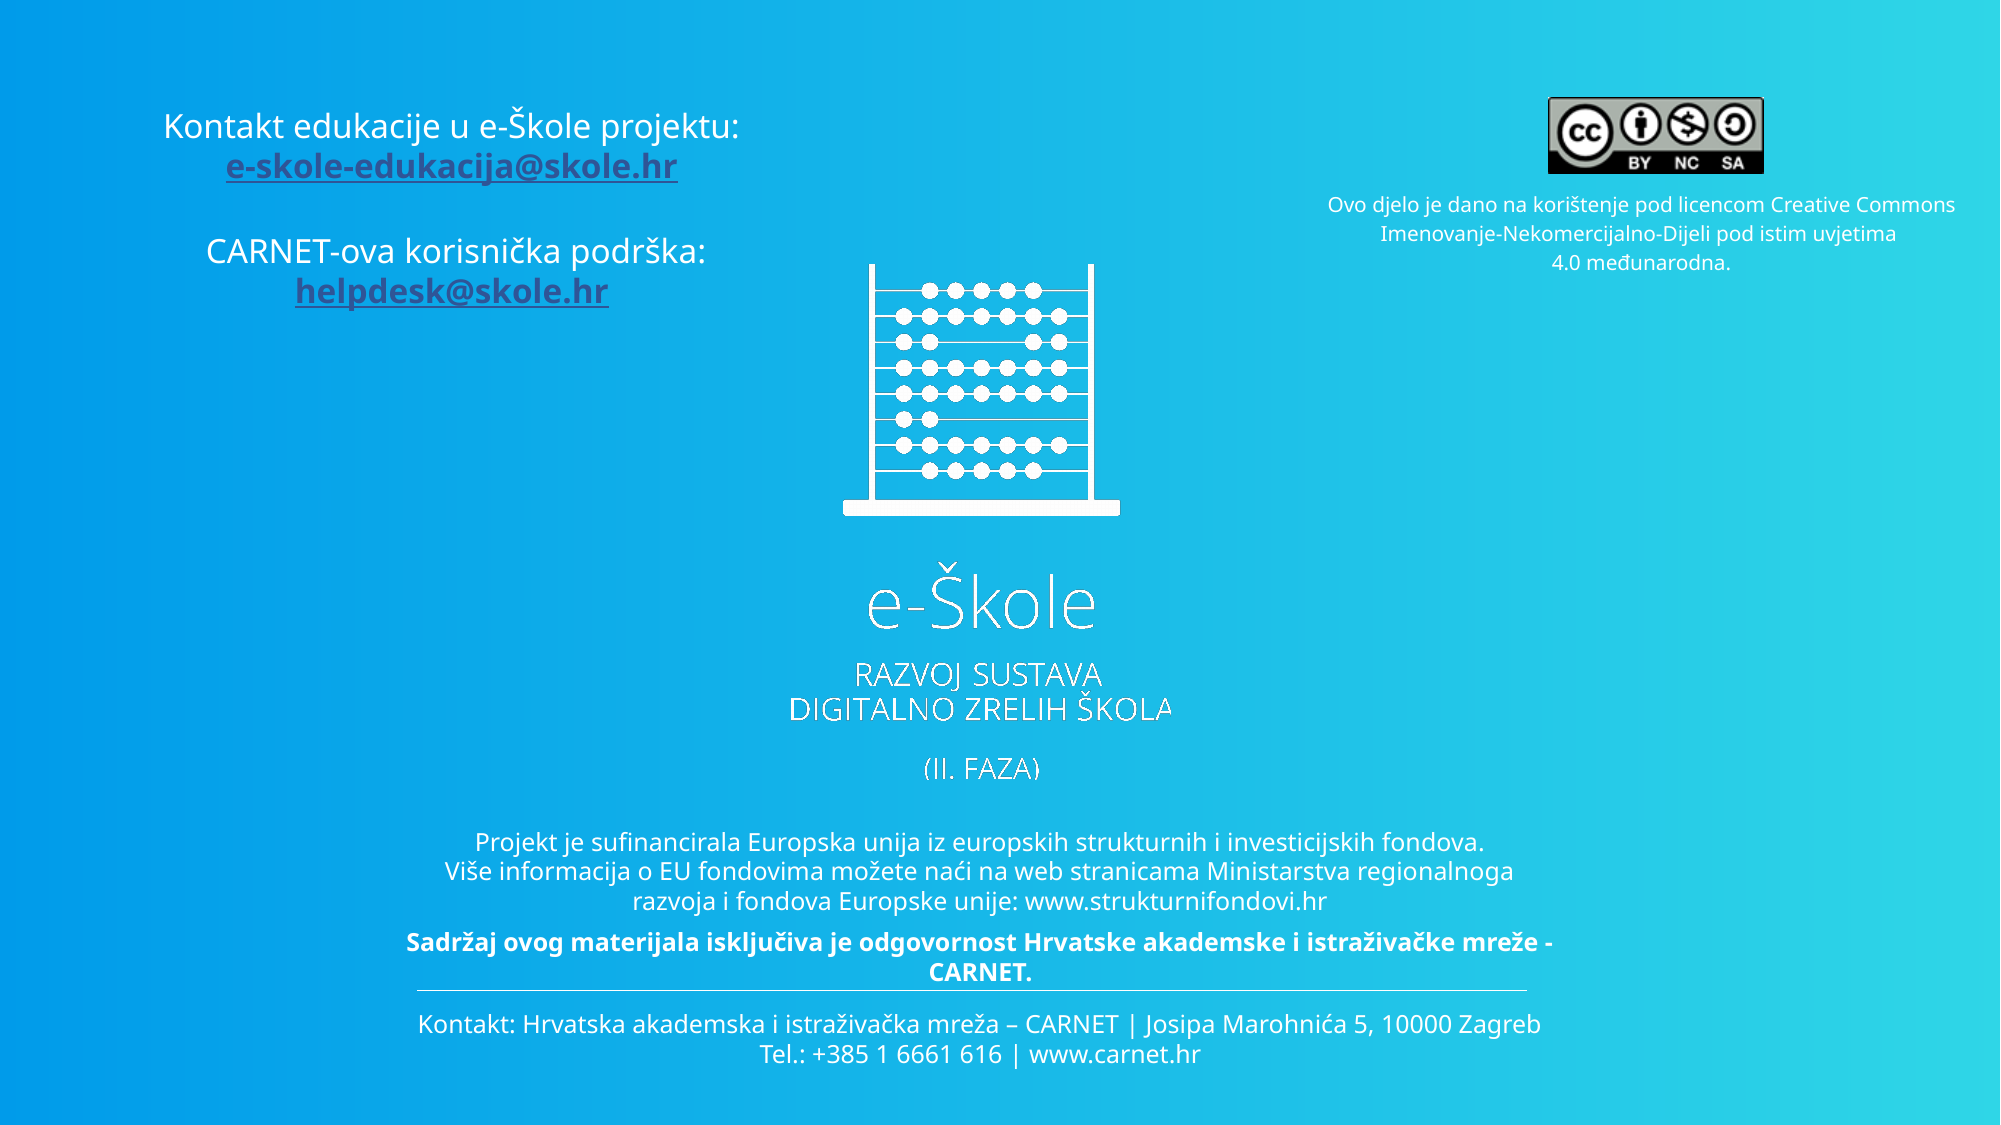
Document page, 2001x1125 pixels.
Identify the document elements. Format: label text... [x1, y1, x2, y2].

text_box Projekt je sufinancirala Europska unija iz europskih strukturnih i investicijskih fondova. Više informacija o EU fondovima možete naći na web stranicama Ministarstva regionalnoga razvoja i fondova Europske unije: www.strukturnifondovi.hr [389, 818, 1572, 919]
text_box Sadržaj ovog materijala isključiva je odgovornost Hrvatske akademske i istraživačke mreže - CARNET. [337, 919, 1625, 994]
text_box Kontakt: Hrvatska akademska i istraživačka mreža – CARNET | Josipa Marohnića 5, 10000 Zagreb Tel.: +385 1 6661 616 | www.carnet.hr [401, 1000, 1560, 1076]
picture [1548, 97, 1765, 174]
picture [788, 261, 1171, 790]
text_box Kontakt edukacije u e-Škole projektu: e-skole-edukacija@skole.hr CARNET-ova korisnička podrška: helpdesk@skole.hr [121, 97, 791, 323]
text_box Ovo djelo je dano na korištenje pod licencom Creative Commons Imenovanje-Nekomercijalno-Dijeli pod istim uvjetima 4.0 međunarodna. [1307, 173, 1977, 305]
